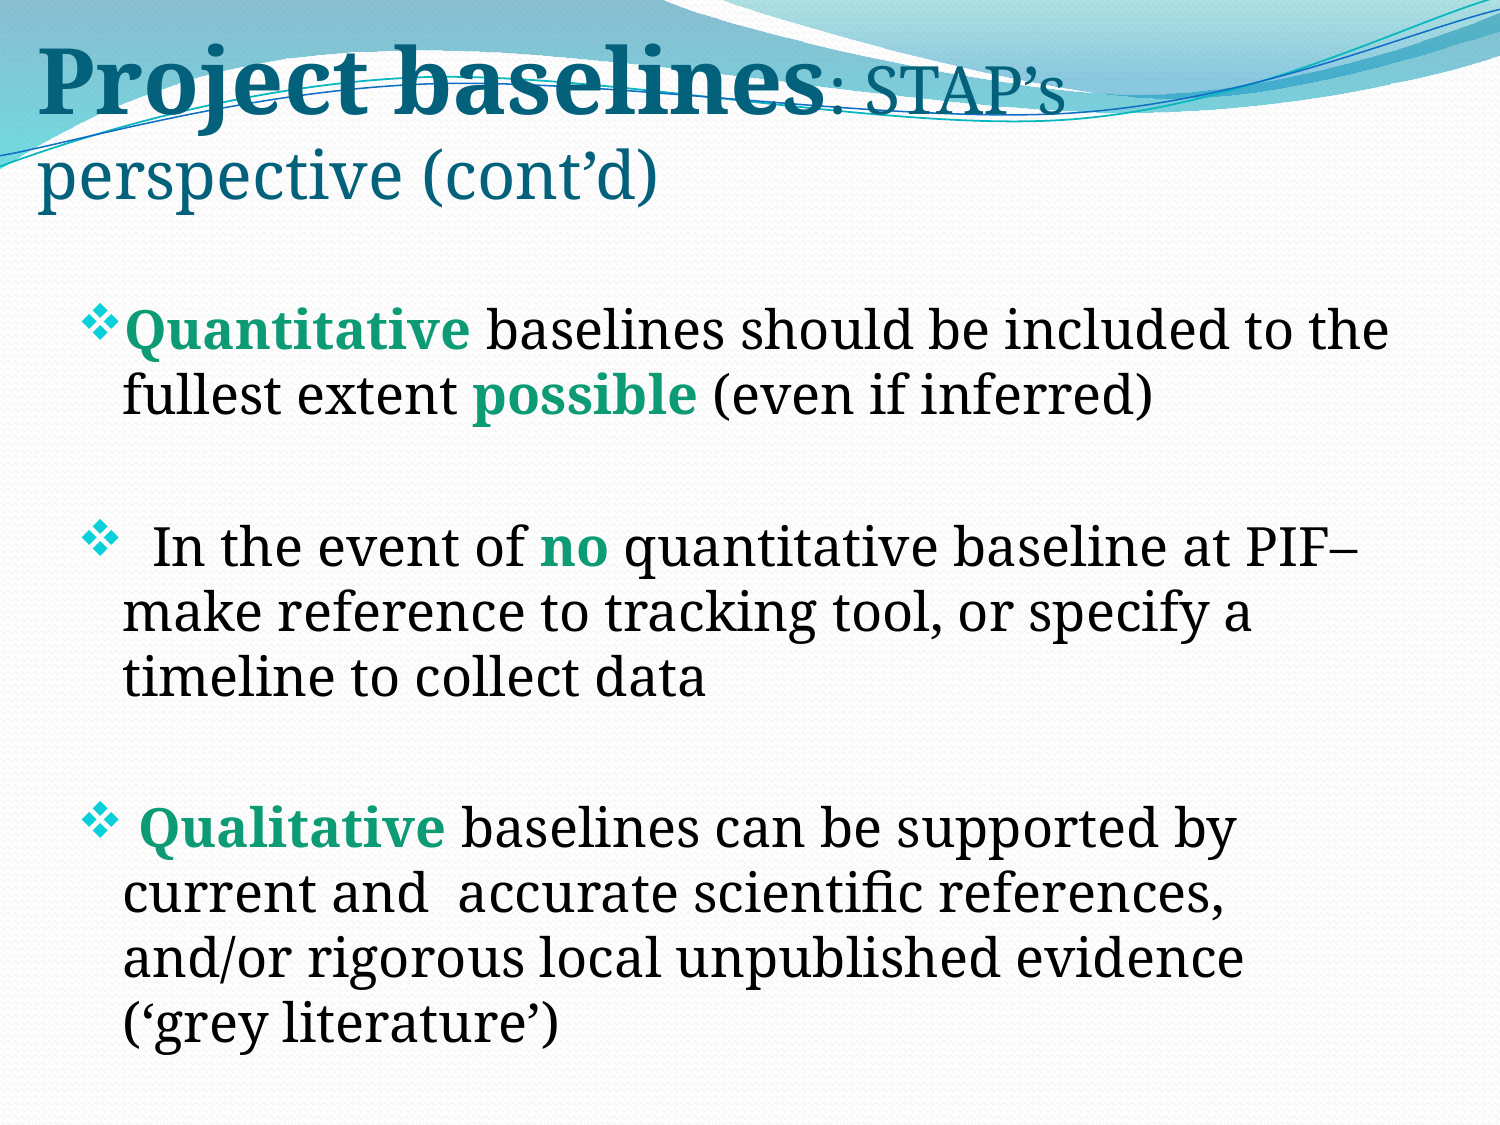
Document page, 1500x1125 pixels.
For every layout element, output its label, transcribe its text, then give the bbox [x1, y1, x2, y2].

title Project baselines: STAP’s perspective (cont’d) [37, 24, 1450, 213]
list Quantitative baselines should be included to the fullest extent possible (even if inferred) In the event of no quantitative baseline at PIF– make reference to tracking tool, or specify a timeline to collect data Qualitative baselines can be supported by current and accurate scientific references, and/or rigorous local unpublished evidence (‘grey literature’) [62, 212, 1413, 1038]
